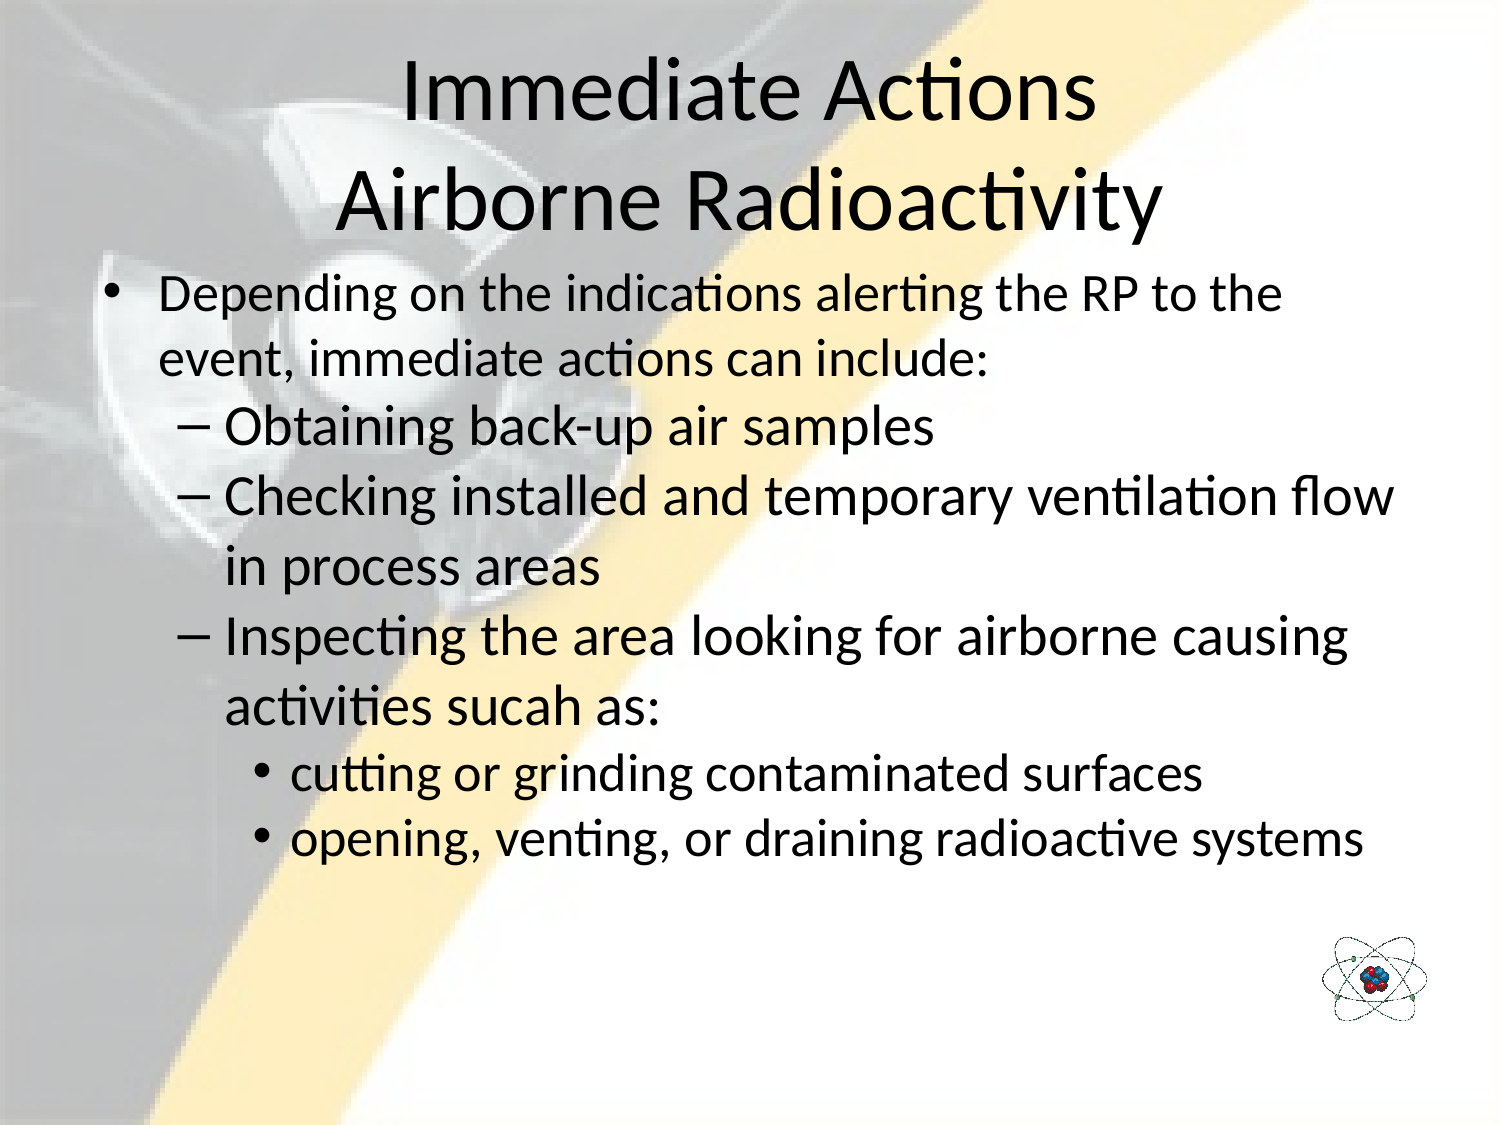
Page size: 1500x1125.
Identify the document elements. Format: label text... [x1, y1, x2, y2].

picture [1322, 937, 1427, 1021]
title Immediate Actions Airborne Radioactivity [75, 45, 1425, 233]
list Depending on the indications alerting the RP to the event, immediate actions can include: Obtaining back-up air samples Checking installed and temporary ventilation flow in process areas Inspecting the area looking for airborne causing activities sucah as: cutting or grinding contaminated surfaces opening, venting, or draining radioactive systems [87, 249, 1413, 1013]
